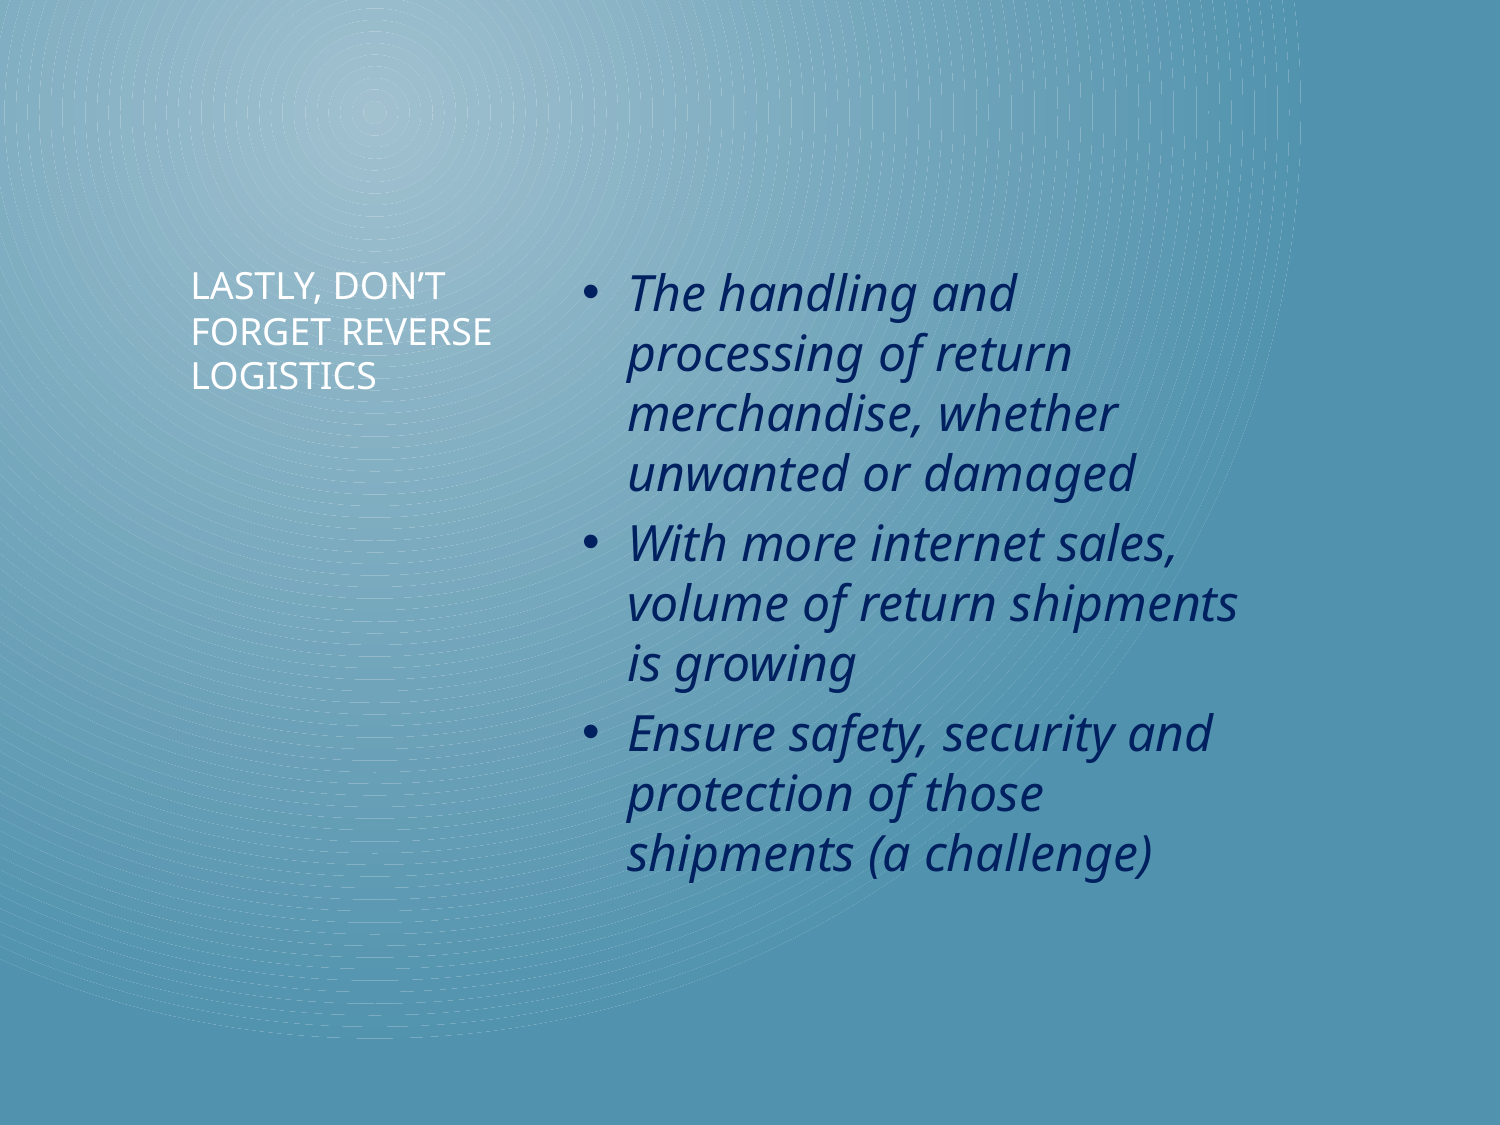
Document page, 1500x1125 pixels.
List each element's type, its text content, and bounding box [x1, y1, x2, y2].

list The handling and processing of return merchandise, whether unwanted or damaged With more internet sales, volume of return shipments is growing Ensure safety, security and protection of those shipments (a challenge) [566, 253, 1260, 891]
title Lastly, don’t forget reverse logistics [175, 254, 516, 580]
